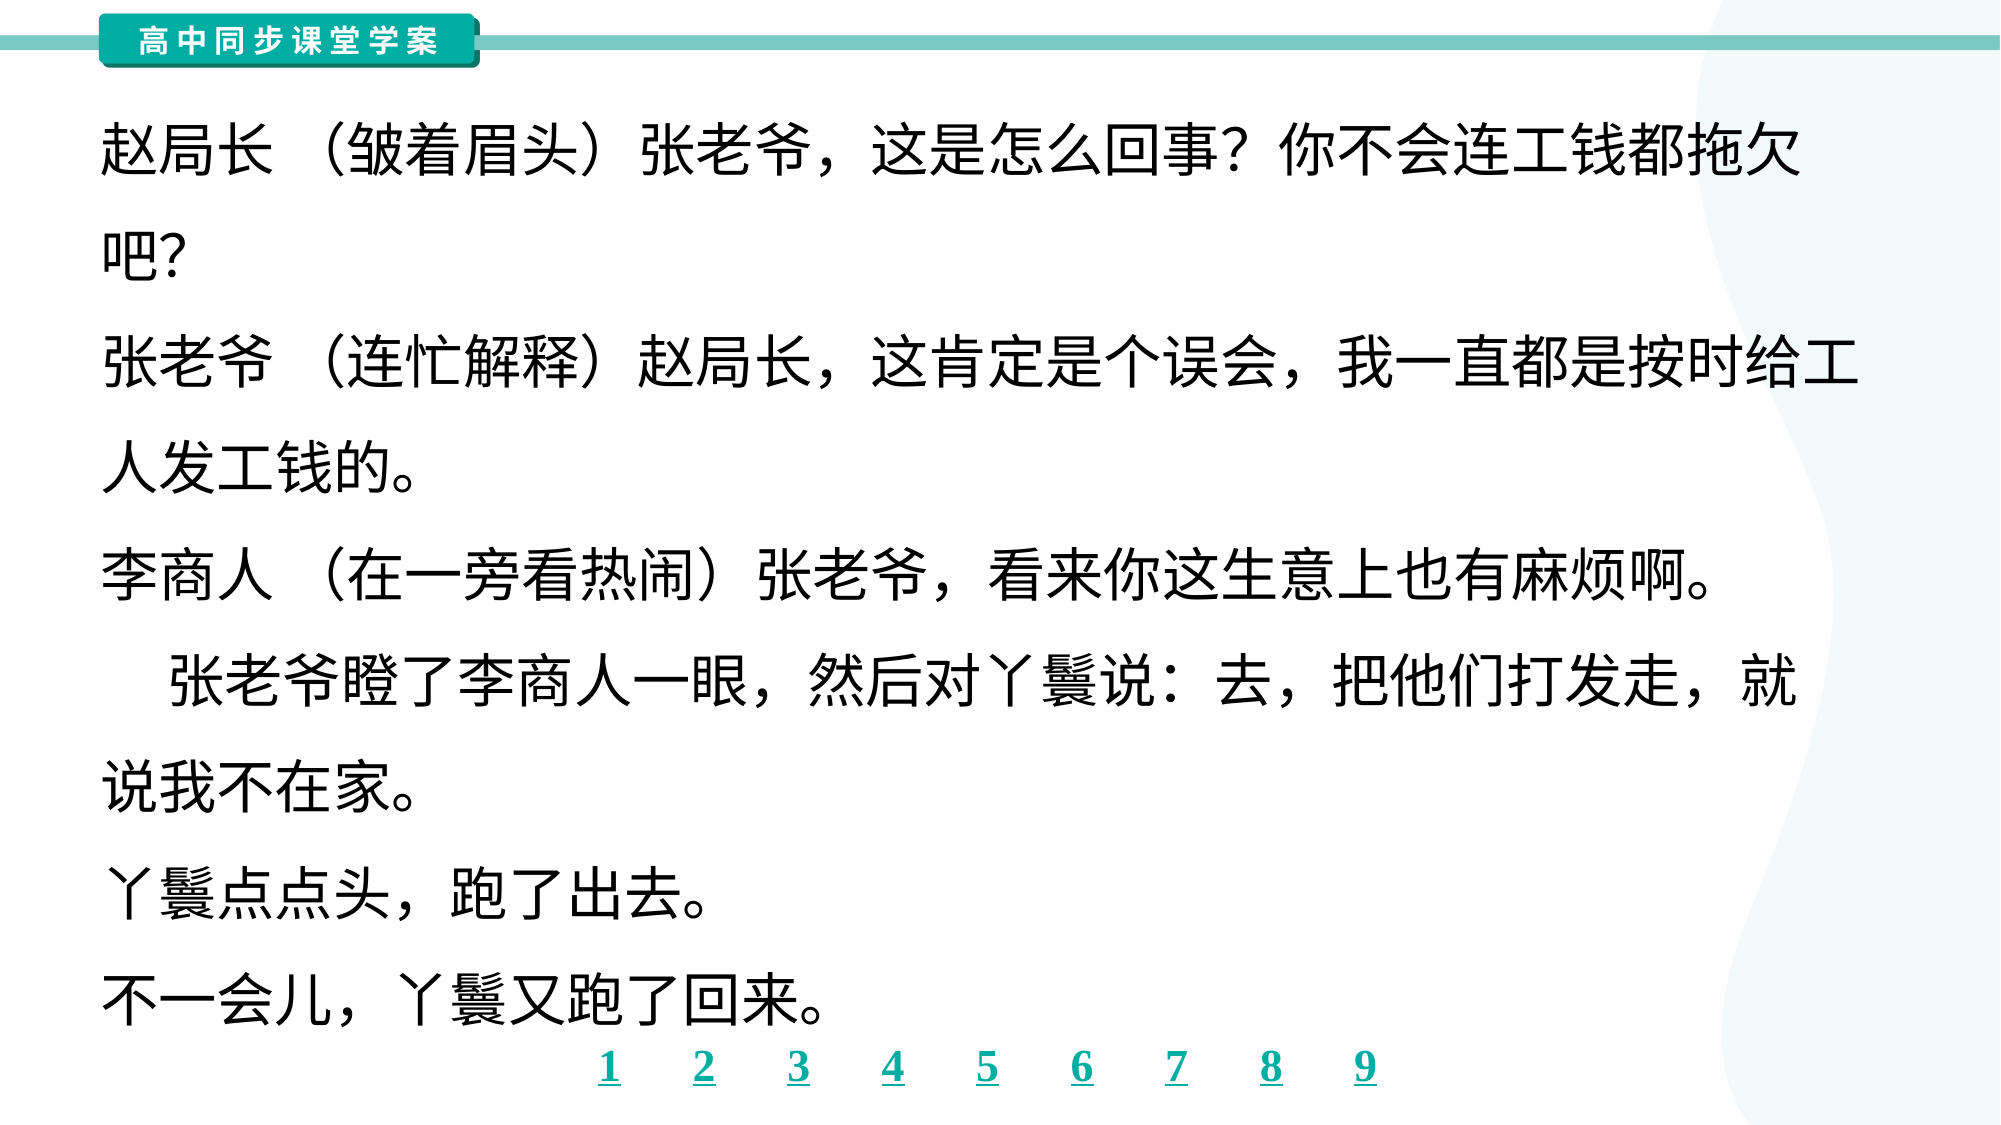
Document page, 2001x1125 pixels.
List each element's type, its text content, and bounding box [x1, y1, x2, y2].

text_box 赵局长 （皱着眉头）张老爷，这是怎么回事？你不会连工钱都拖欠 吧？ 张老爷 （连忙解释）赵局长，这肯定是个误会，我一直都是按时给工 人发工钱的。 李商人 （在一旁看热闹）张老爷，看来你这生意上也有麻烦啊。 张老爷瞪了李商人一眼，然后对丫鬟说：去，把他们打发走，就 说我不在家。 丫鬟点点头，跑了出去。 不一会儿，丫鬟又跑了回来。 [100, 76, 1899, 1033]
picture [0, 0, 2000, 1125]
